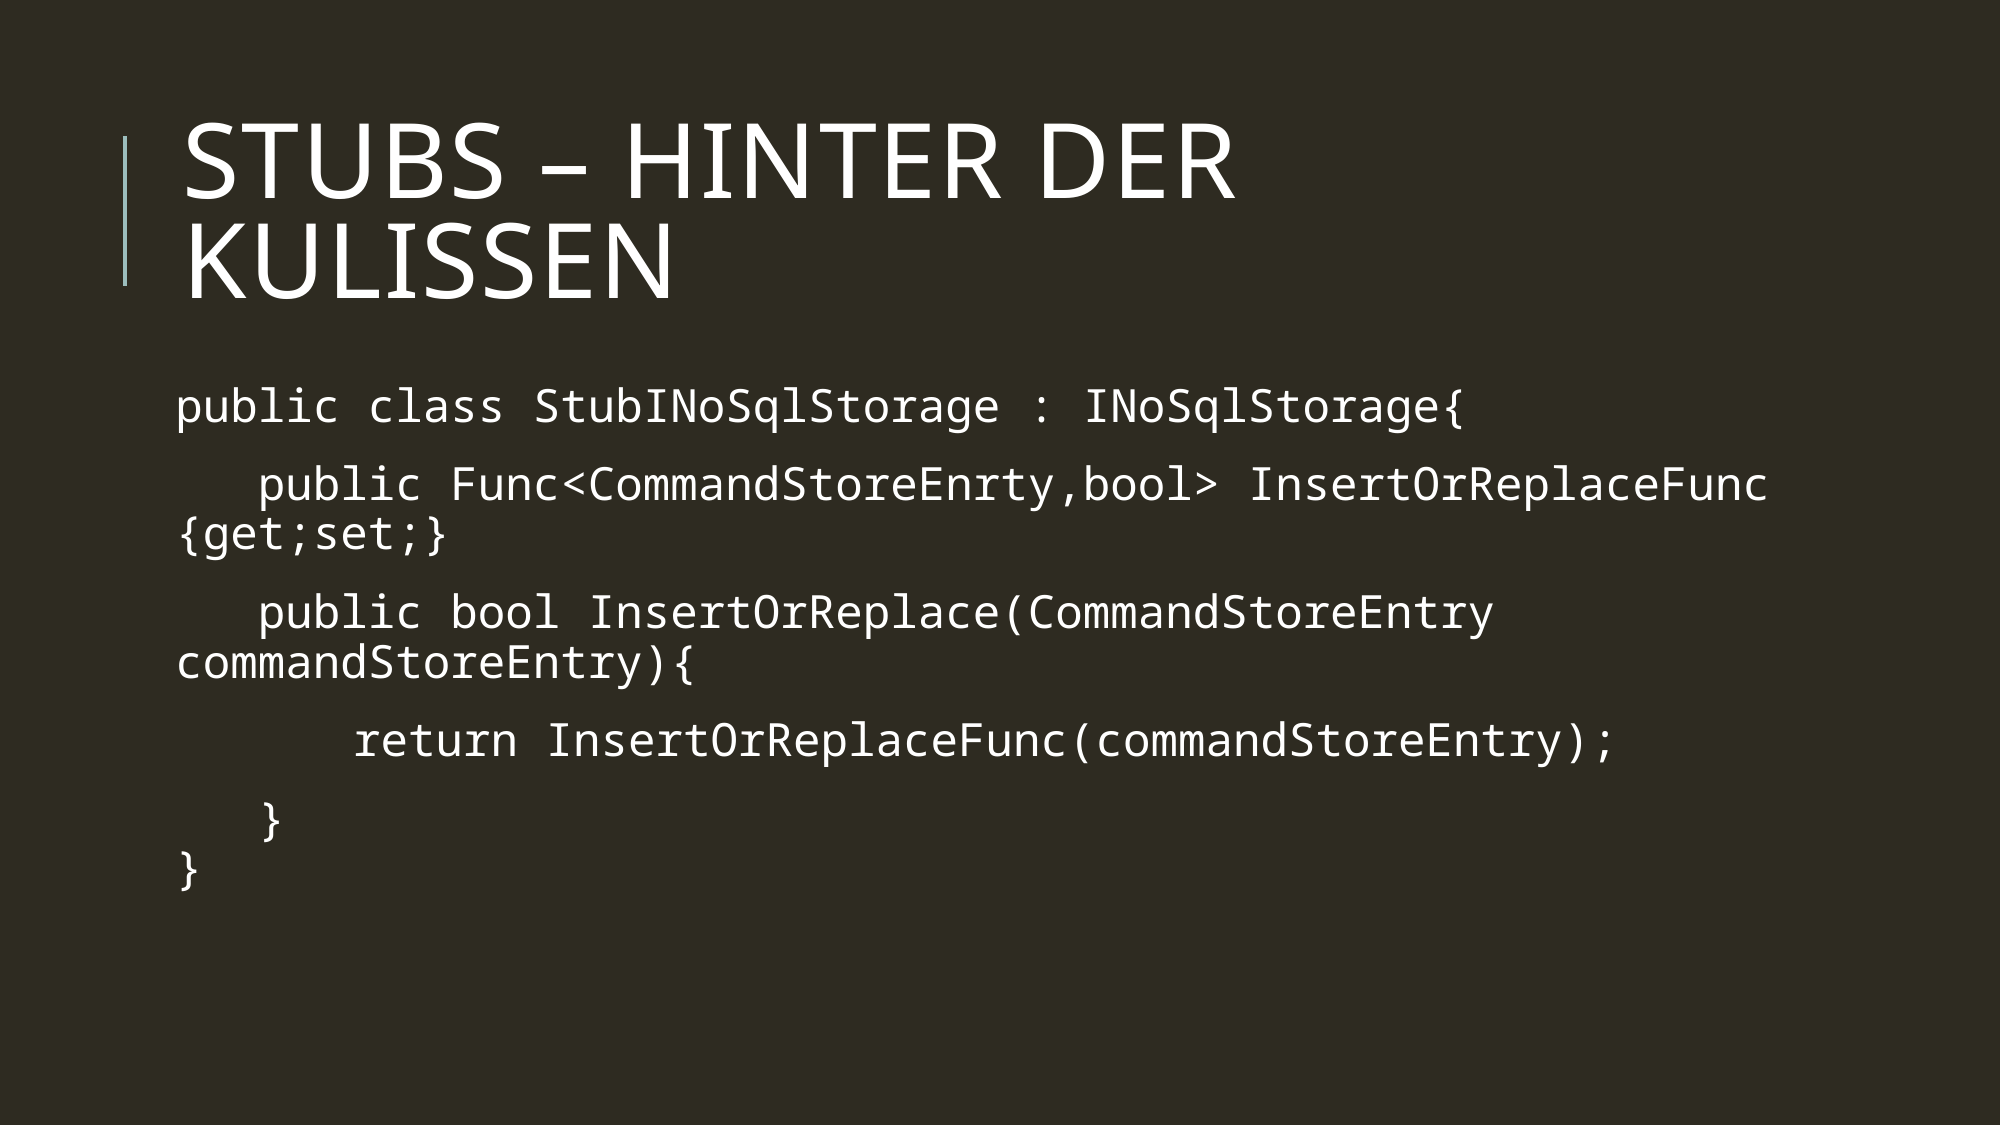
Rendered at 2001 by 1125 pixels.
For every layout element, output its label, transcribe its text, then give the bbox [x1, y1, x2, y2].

title STUBS – HINTER DER KULISSEN [168, 96, 1763, 342]
list public class StubINoSqlStorage : INoSqlStorage{ public Func<CommandStoreEnrty,bool> InsertOrReplaceFunc {get;set;} public bool InsertOrReplace(CommandStoreEntry commandStoreEntry){ return InsertOrReplaceFunc(commandStoreEntry); } } [168, 375, 1948, 1035]
